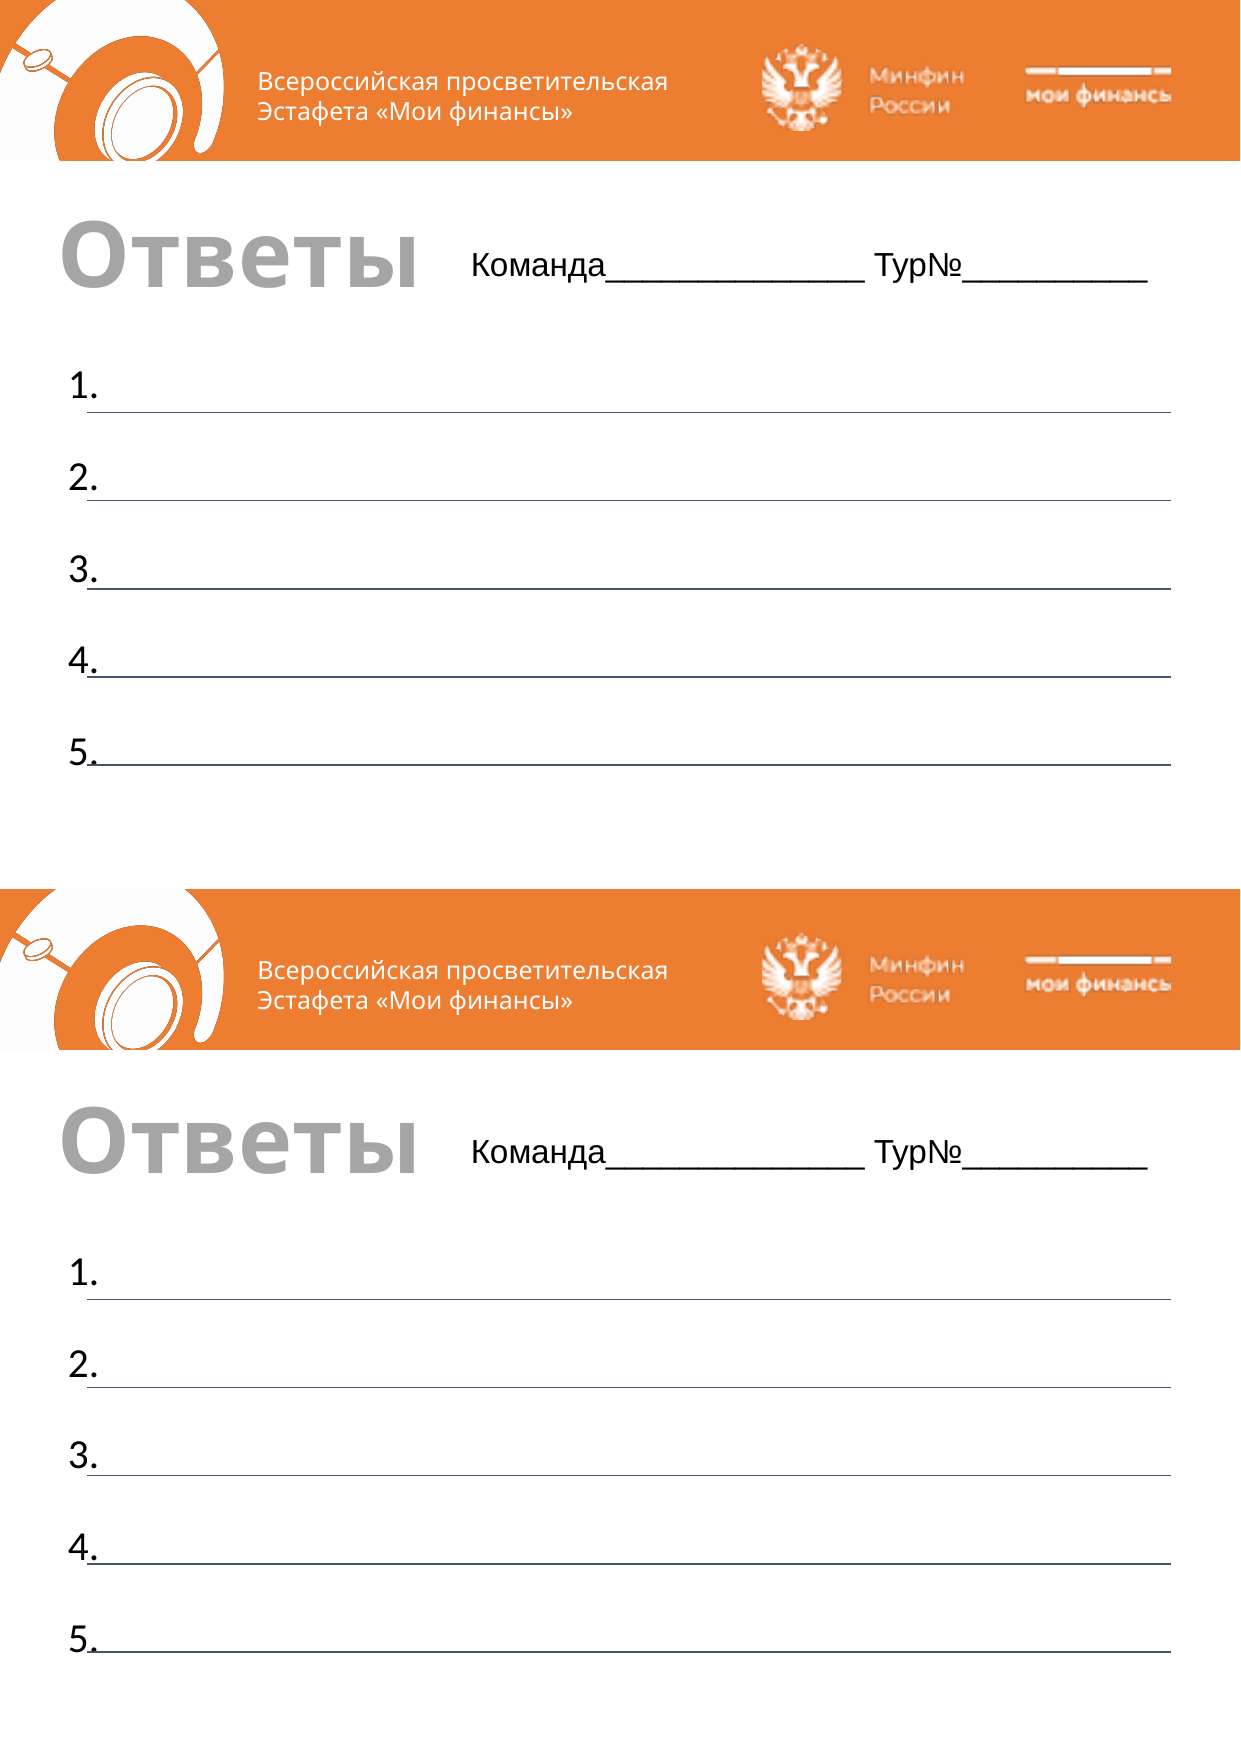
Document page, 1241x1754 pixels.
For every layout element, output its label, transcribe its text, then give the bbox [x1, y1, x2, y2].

text_box 1. 2. 3. 4. 5. [67, 1219, 998, 1643]
text_box [0, 0, 1241, 162]
text_box Ответы [42, 188, 936, 313]
text_box Команда______________ Тур№__________ [382, 232, 1198, 291]
text_box Ответы [42, 1074, 936, 1200]
picture [0, 0, 231, 161]
picture [761, 44, 1172, 131]
text_box Всероссийская просветительская Эстафета «Мои финансы» [257, 959, 761, 1010]
text_box [231, 889, 1241, 1050]
text_box Всероссийская просветительская Эстафета «Мои финансы» [257, 70, 761, 121]
picture [0, 889, 231, 1050]
subtitle 1. 2. 3. 4. 5. [67, 332, 998, 757]
text_box Команда______________ Тур№__________ [382, 1119, 1198, 1178]
picture [761, 933, 1172, 1020]
